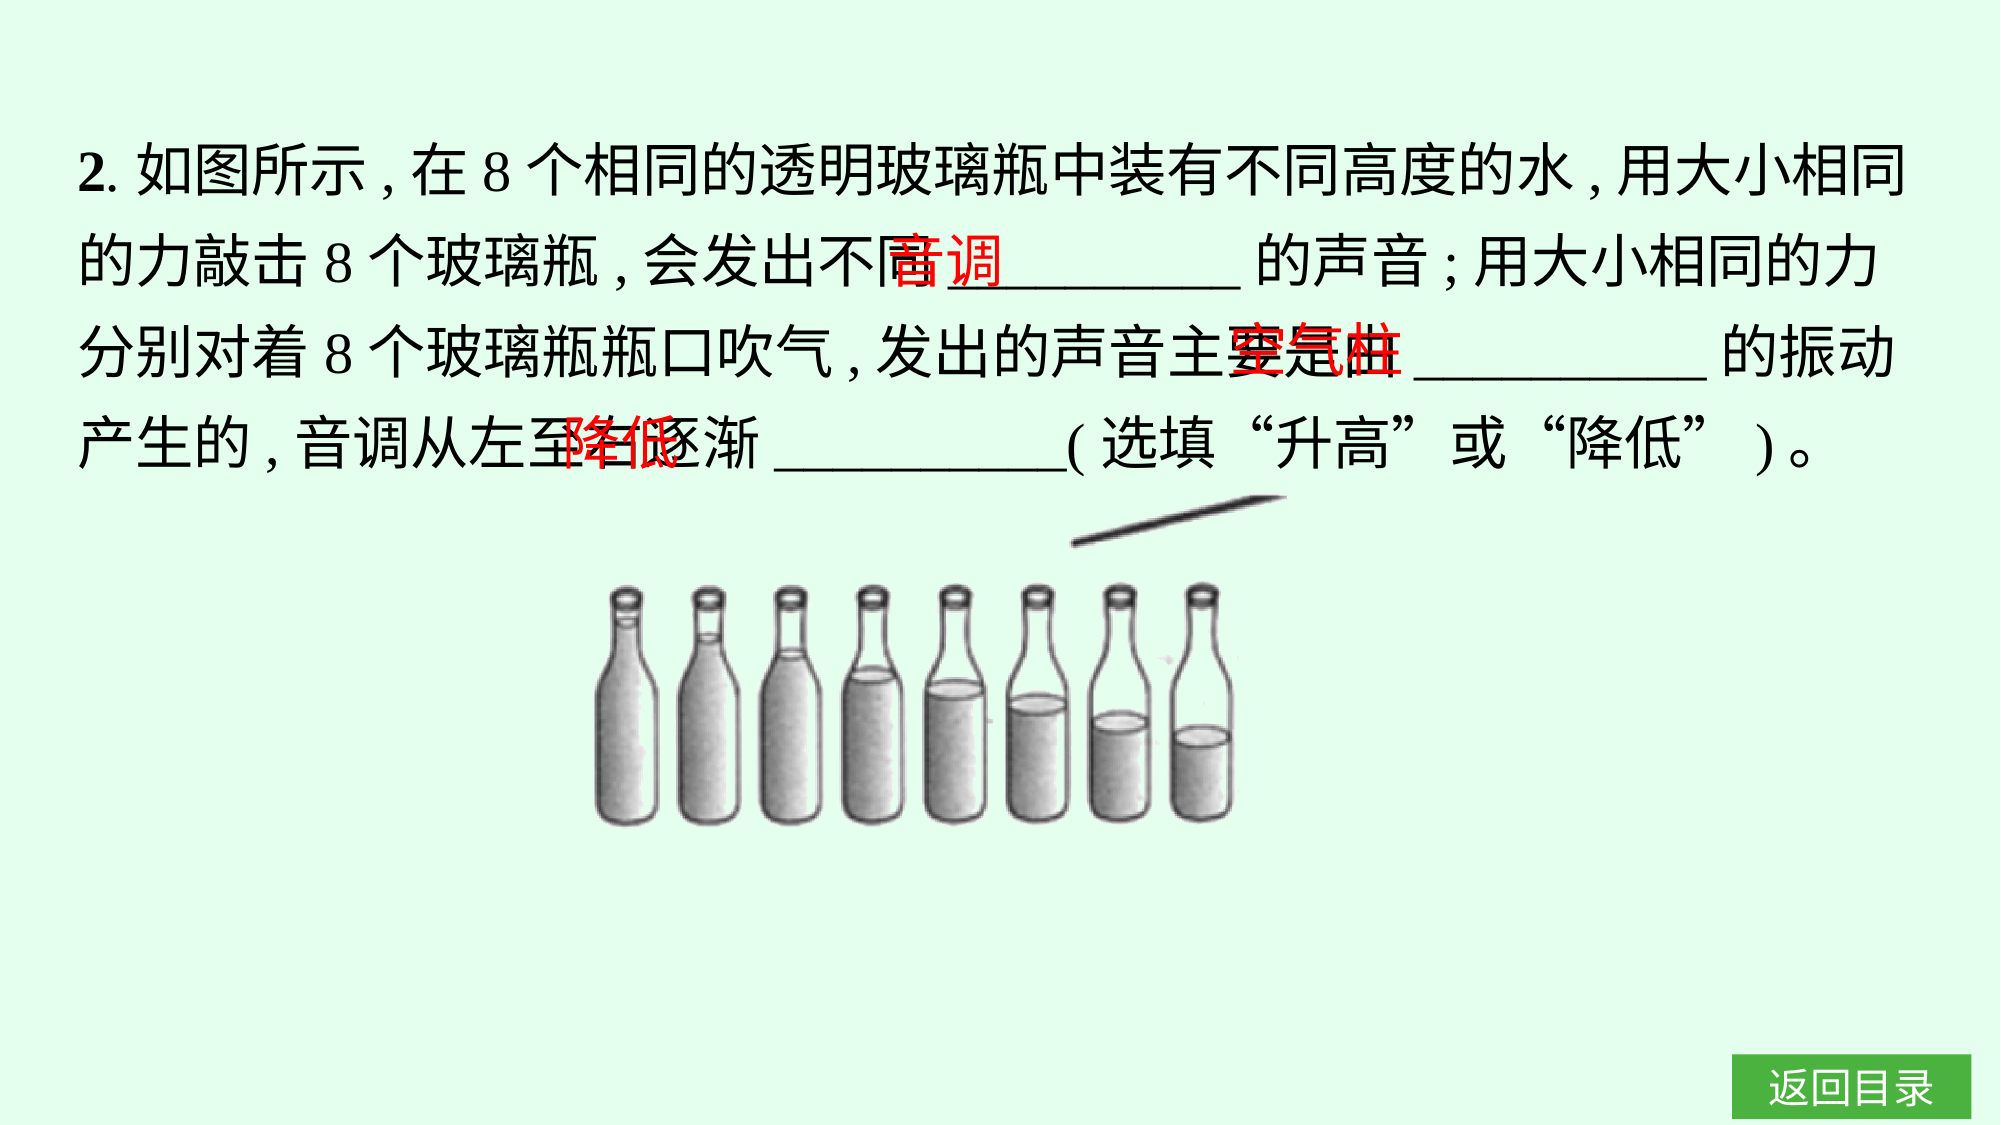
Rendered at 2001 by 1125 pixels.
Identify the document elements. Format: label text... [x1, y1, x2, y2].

picture [578, 489, 1290, 834]
text_box 降低 [548, 378, 708, 485]
text_box 2.如图所示,在8个相同的透明玻璃瓶中装有不同高度的水,用大小相同的力敲击8个玻璃瓶,会发出不同__________的声音;用大小相同的力分别对着8个玻璃瓶瓶口吹气,发出的声音主要是由__________的振动产生的,音调从左至右逐渐__________(选填“升高”或“降低”)。 [62, 104, 1938, 484]
text_box 音调 [872, 195, 1033, 302]
text_box 空气柱 [1214, 285, 1433, 391]
